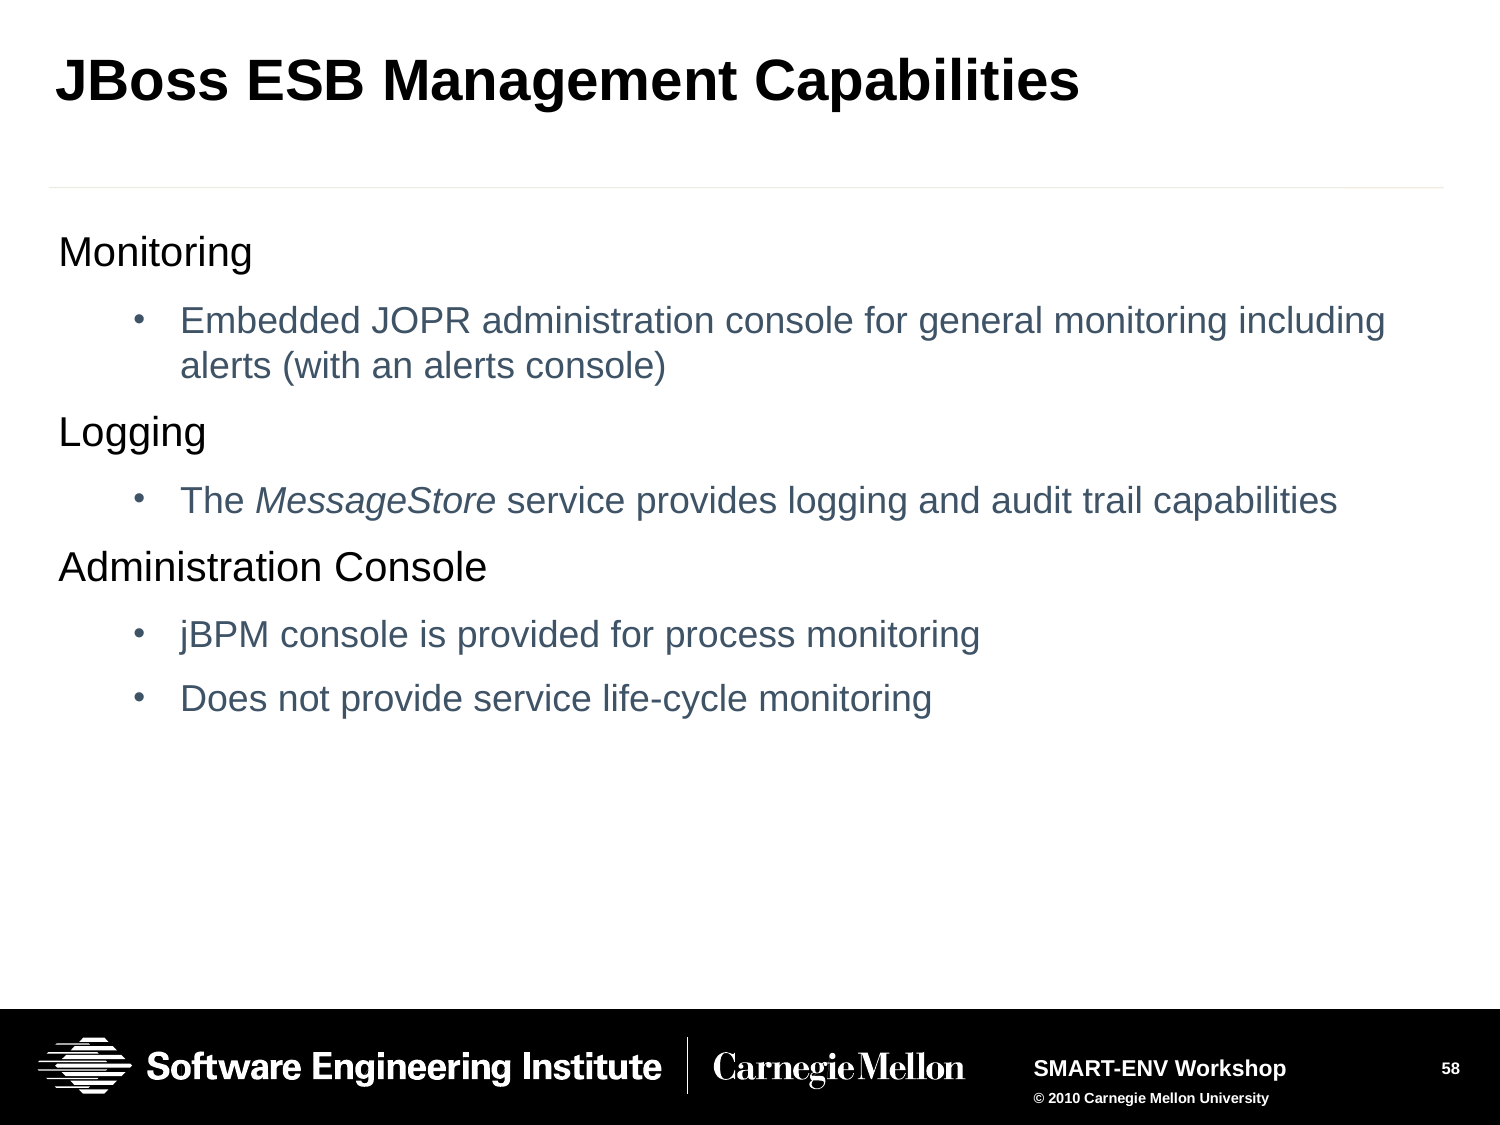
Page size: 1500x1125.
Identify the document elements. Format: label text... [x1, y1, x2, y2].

list Monitoring Embedded JOPR administration console for general monitoring including alerts (with an alerts console) Logging The MessageStore service provides logging and audit trail capabilities Administration Console jBPM console is provided for process monitoring Does not provide service life-cycle monitoring [58, 224, 1438, 953]
title JBoss ESB Management Capabilities [55, 49, 1451, 114]
